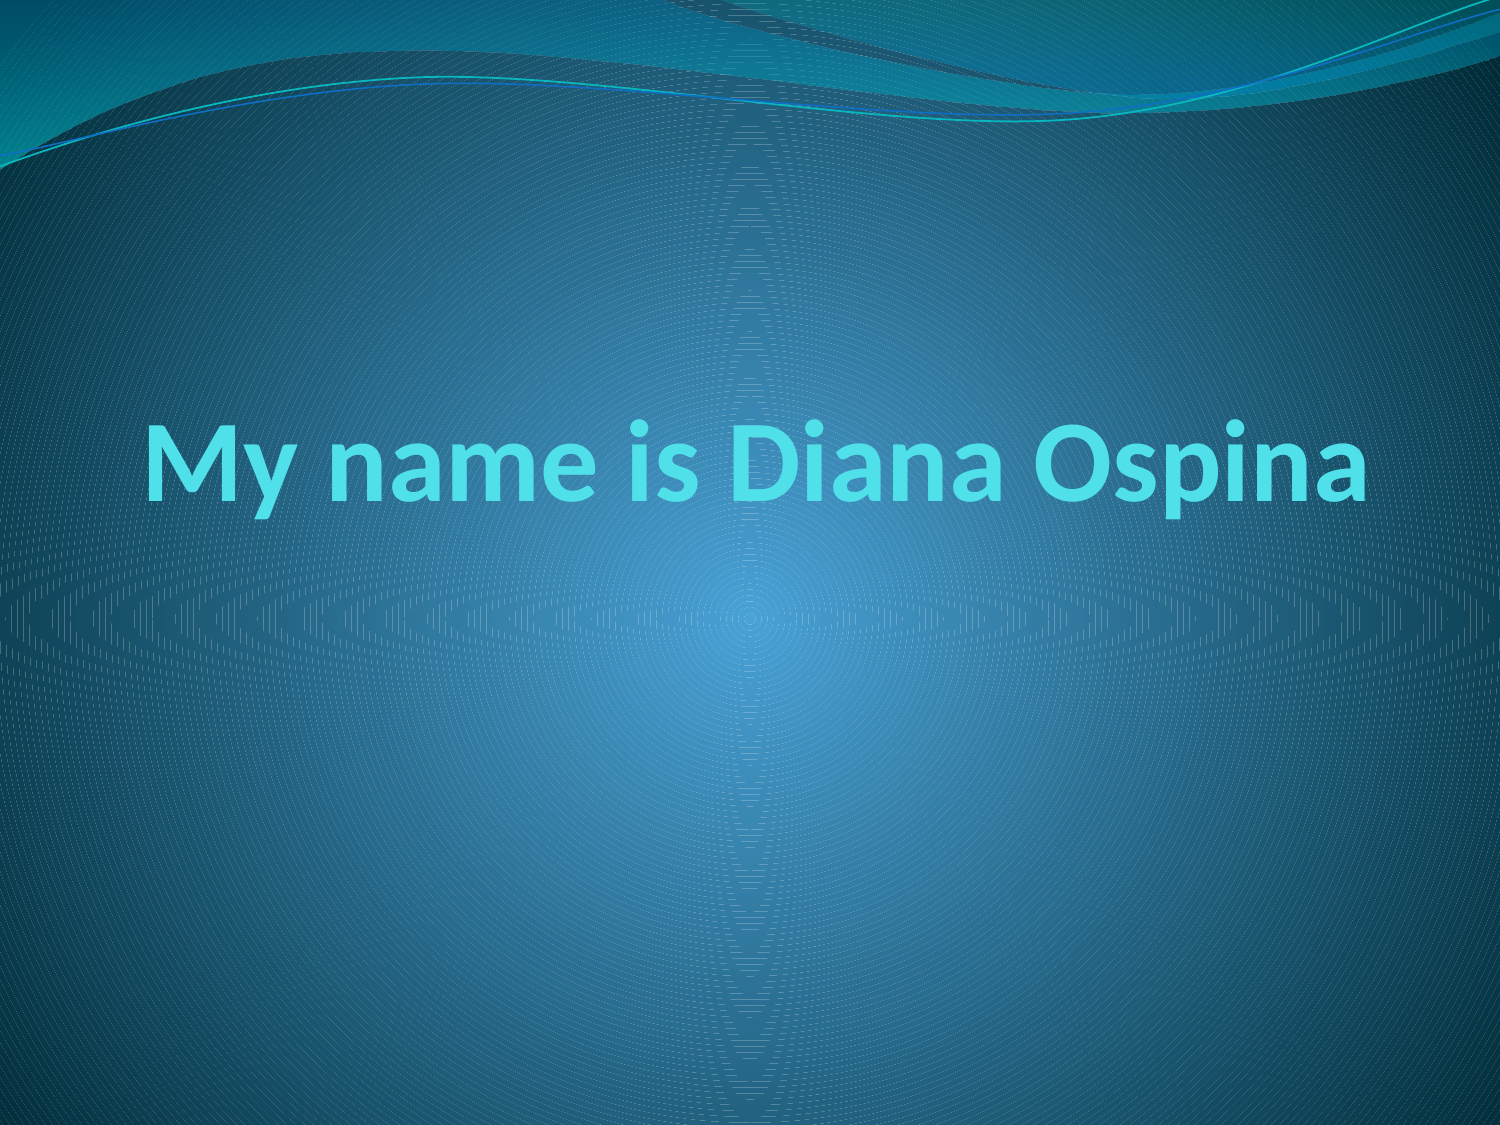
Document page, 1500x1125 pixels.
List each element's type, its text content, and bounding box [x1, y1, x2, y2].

title My name is Diana Ospina [87, 224, 1376, 525]
